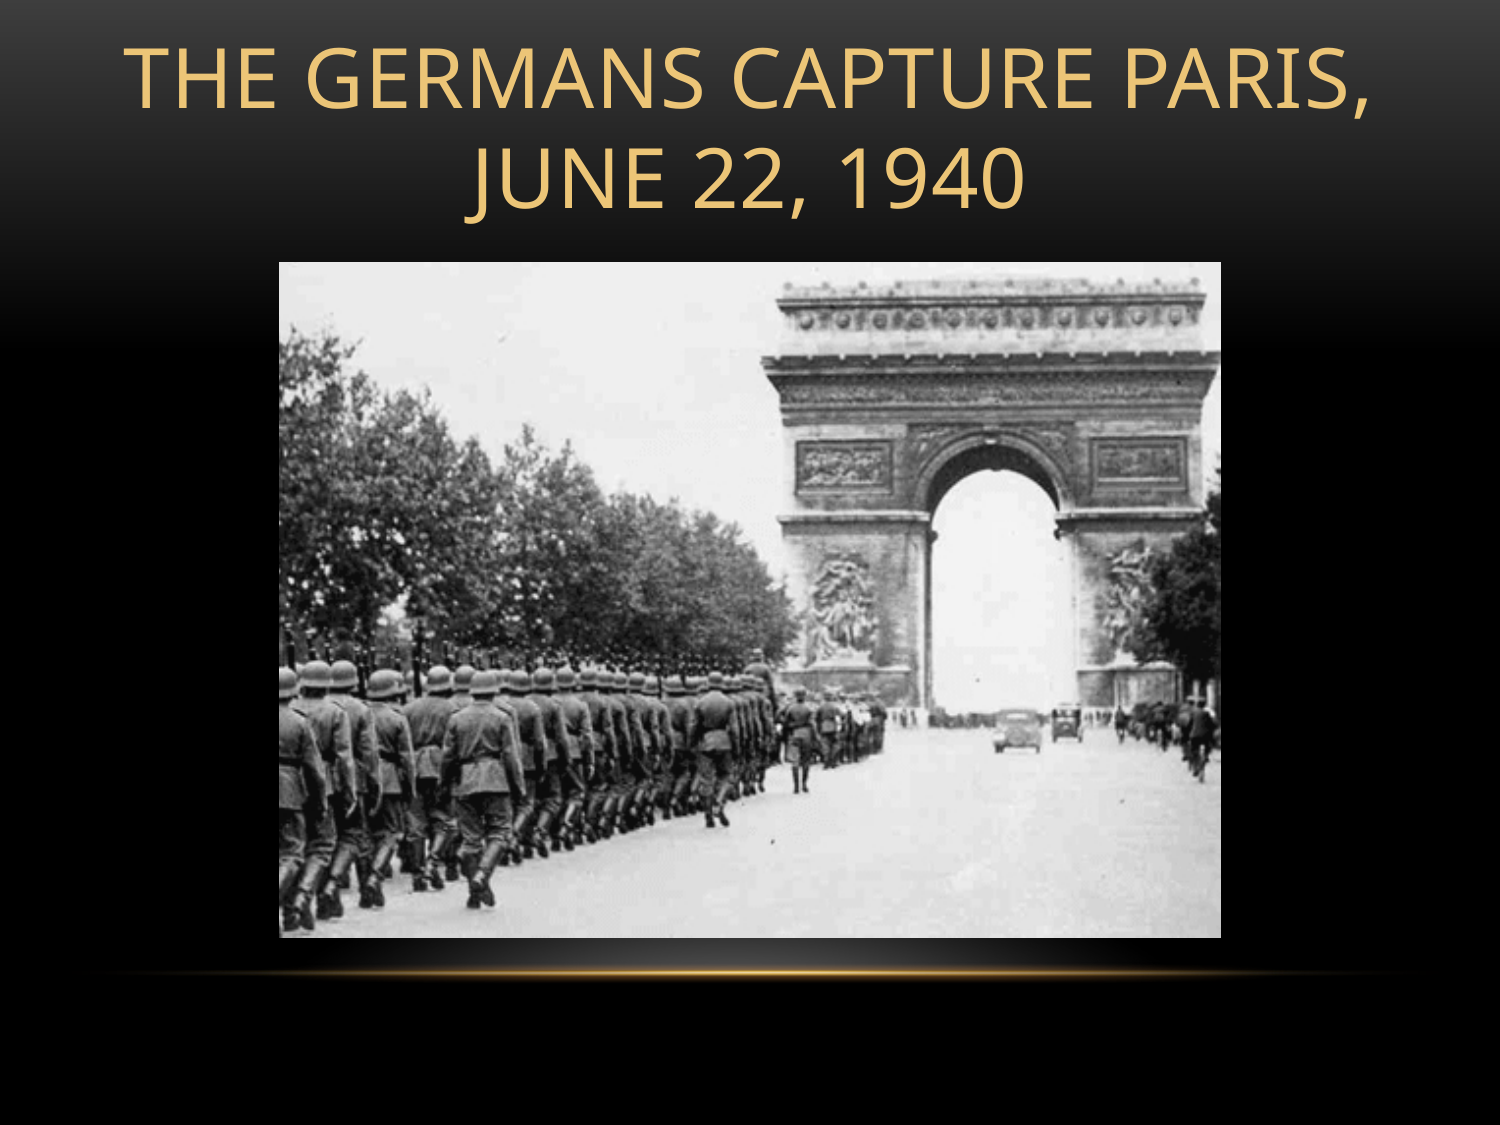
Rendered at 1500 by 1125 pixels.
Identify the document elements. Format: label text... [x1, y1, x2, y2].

picture [0, 0, 1500, 1125]
title The Germans capture Paris, June 22, 1940 [99, 45, 1400, 233]
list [278, 262, 1222, 938]
